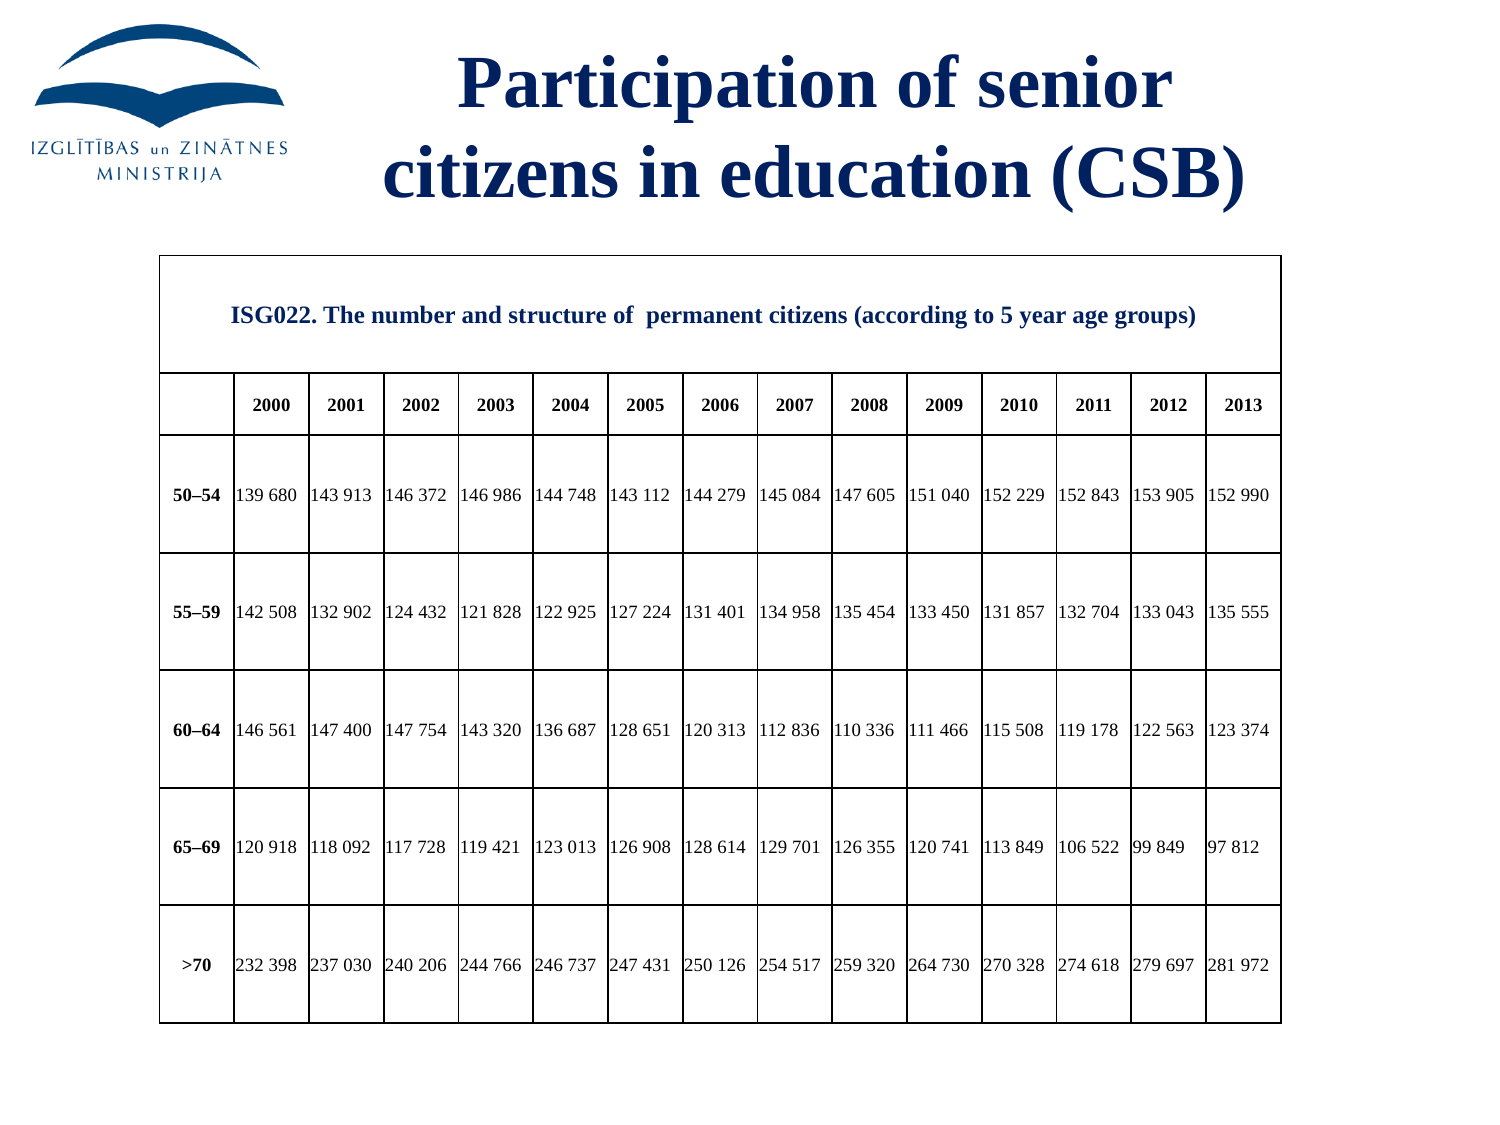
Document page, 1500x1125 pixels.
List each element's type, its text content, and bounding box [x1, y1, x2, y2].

table_cell 129 701 [758, 789, 831, 904]
table_cell 2007 [758, 374, 831, 434]
table_cell 2010 [983, 374, 1056, 434]
table_cell 97 812 [1207, 789, 1280, 904]
table_cell 135 555 [1207, 554, 1280, 669]
table_cell 123 374 [1207, 671, 1280, 787]
table_cell 244 766 [459, 906, 532, 1022]
table_cell 131 401 [684, 554, 757, 669]
table_cell 134 958 [758, 554, 831, 669]
table_cell 143 112 [609, 436, 682, 552]
table_cell 2005 [609, 374, 682, 434]
table_cell 55–59 [160, 554, 233, 669]
table_cell 133 450 [908, 554, 981, 669]
table_cell 119 178 [1057, 671, 1130, 787]
table_cell 121 828 [459, 554, 532, 669]
table_cell 120 313 [684, 671, 757, 787]
table_cell 270 328 [983, 906, 1056, 1022]
table_cell 120 918 [235, 789, 308, 904]
table_cell 113 849 [983, 789, 1056, 904]
table_cell 147 400 [310, 671, 383, 787]
table_cell 2008 [833, 374, 906, 434]
table_header ISG022. The number and structure of permanent citizens (according to 5 year age groups) [160, 256, 1280, 372]
table_cell 274 618 [1057, 906, 1130, 1022]
table_cell 142 508 [235, 554, 308, 669]
table_cell 110 336 [833, 671, 906, 787]
table_cell 147 754 [385, 671, 458, 787]
table_cell [160, 374, 233, 434]
table_cell 146 372 [385, 436, 458, 552]
table_cell 2006 [684, 374, 757, 434]
table_cell 122 925 [534, 554, 607, 669]
table_cell 128 651 [609, 671, 682, 787]
table_cell 2009 [908, 374, 981, 434]
table_cell 152 990 [1207, 436, 1280, 552]
table_cell 115 508 [983, 671, 1056, 787]
table_cell >70 [160, 906, 233, 1022]
table_cell 2003 [459, 374, 532, 434]
table_cell 264 730 [908, 906, 981, 1022]
table_cell 2012 [1132, 374, 1205, 434]
table_cell 2013 [1207, 374, 1280, 434]
title Participation of senior citizens in education (CSB) [336, 18, 1294, 221]
table_cell 136 687 [534, 671, 607, 787]
table_cell 144 279 [684, 436, 757, 552]
table_cell 126 908 [609, 789, 682, 904]
table_cell 127 224 [609, 554, 682, 669]
table_cell 112 836 [758, 671, 831, 787]
table_cell 144 748 [534, 436, 607, 552]
table_cell 232 398 [235, 906, 308, 1022]
table_cell 122 563 [1132, 671, 1205, 787]
table_cell 2004 [534, 374, 607, 434]
table_cell 147 605 [833, 436, 906, 552]
table_cell 111 466 [908, 671, 981, 787]
table_cell 133 043 [1132, 554, 1205, 669]
table_cell 237 030 [310, 906, 383, 1022]
table_cell 128 614 [684, 789, 757, 904]
table_cell 60–64 [160, 671, 233, 787]
table_cell 143 913 [310, 436, 383, 552]
table_cell 117 728 [385, 789, 458, 904]
table_cell 120 741 [908, 789, 981, 904]
table_cell 119 421 [459, 789, 532, 904]
table_cell 281 972 [1207, 906, 1280, 1022]
table_cell 126 355 [833, 789, 906, 904]
table_cell 279 697 [1132, 906, 1205, 1022]
table_cell 139 680 [235, 436, 308, 552]
table_cell 106 522 [1057, 789, 1130, 904]
table_cell 99 849 [1132, 789, 1205, 904]
table_cell 135 454 [833, 554, 906, 669]
table_cell 2011 [1057, 374, 1130, 434]
table_cell 246 737 [534, 906, 607, 1022]
table_cell 247 431 [609, 906, 682, 1022]
table_cell 250 126 [684, 906, 757, 1022]
table_cell 2002 [385, 374, 458, 434]
table_cell 152 843 [1057, 436, 1130, 552]
table_cell 259 320 [833, 906, 906, 1022]
table_cell 146 986 [459, 436, 532, 552]
table_cell 153 905 [1132, 436, 1205, 552]
table_cell 123 013 [534, 789, 607, 904]
picture [0, 0, 317, 205]
table_cell 2001 [310, 374, 383, 434]
table_cell 132 902 [310, 554, 383, 669]
table_cell 50–54 [160, 436, 233, 552]
table_cell 143 320 [459, 671, 532, 787]
table_cell 132 704 [1057, 554, 1130, 669]
table_cell 254 517 [758, 906, 831, 1022]
table_cell 152 229 [983, 436, 1056, 552]
table_cell 65–69 [160, 789, 233, 904]
table_cell 146 561 [235, 671, 308, 787]
table_cell 124 432 [385, 554, 458, 669]
table_cell 240 206 [385, 906, 458, 1022]
table_cell 2000 [235, 374, 308, 434]
table_cell 151 040 [908, 436, 981, 552]
table_cell 145 084 [758, 436, 831, 552]
table_cell 118 092 [310, 789, 383, 904]
table_cell 131 857 [983, 554, 1056, 669]
